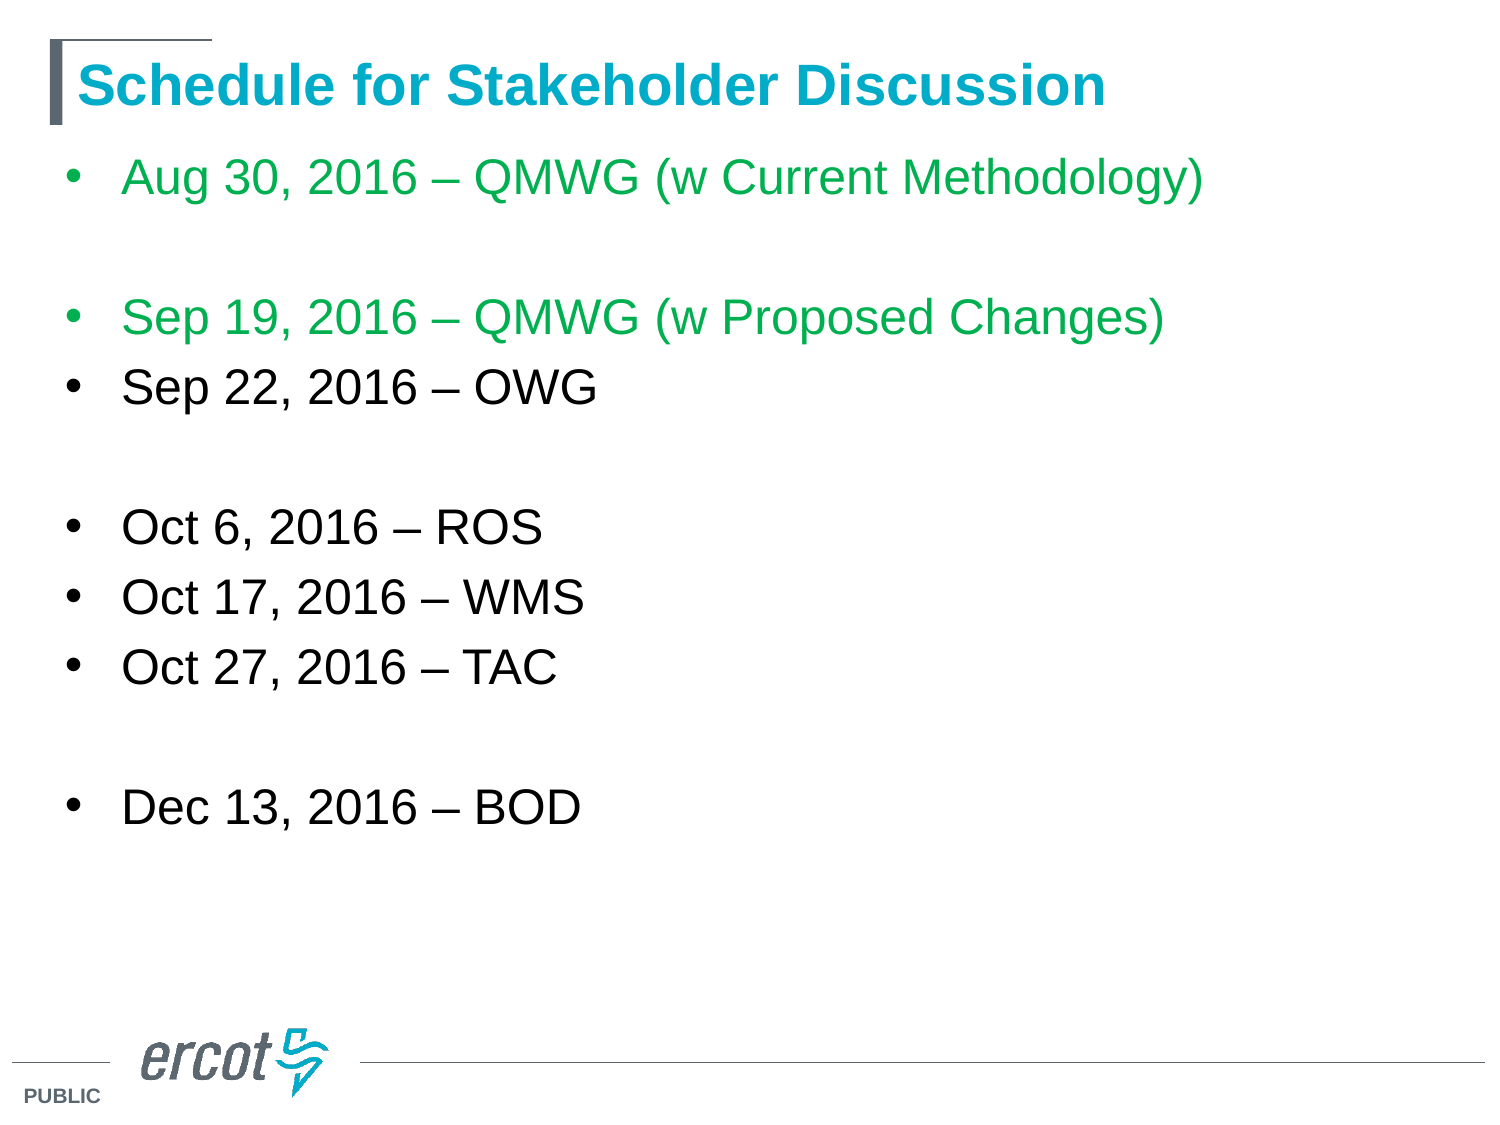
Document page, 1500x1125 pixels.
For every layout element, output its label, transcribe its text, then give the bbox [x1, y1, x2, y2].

list Aug 30, 2016 – QMWG (w Current Methodology) Sep 19, 2016 – QMWG (w Proposed Changes) Sep 22, 2016 – OWG Oct 6, 2016 – ROS Oct 17, 2016 – WMS Oct 27, 2016 – TAC Dec 13, 2016 – BOD [50, 137, 1438, 972]
picture [137, 1024, 332, 1100]
title Schedule for Stakeholder Discussion [62, 39, 1450, 228]
